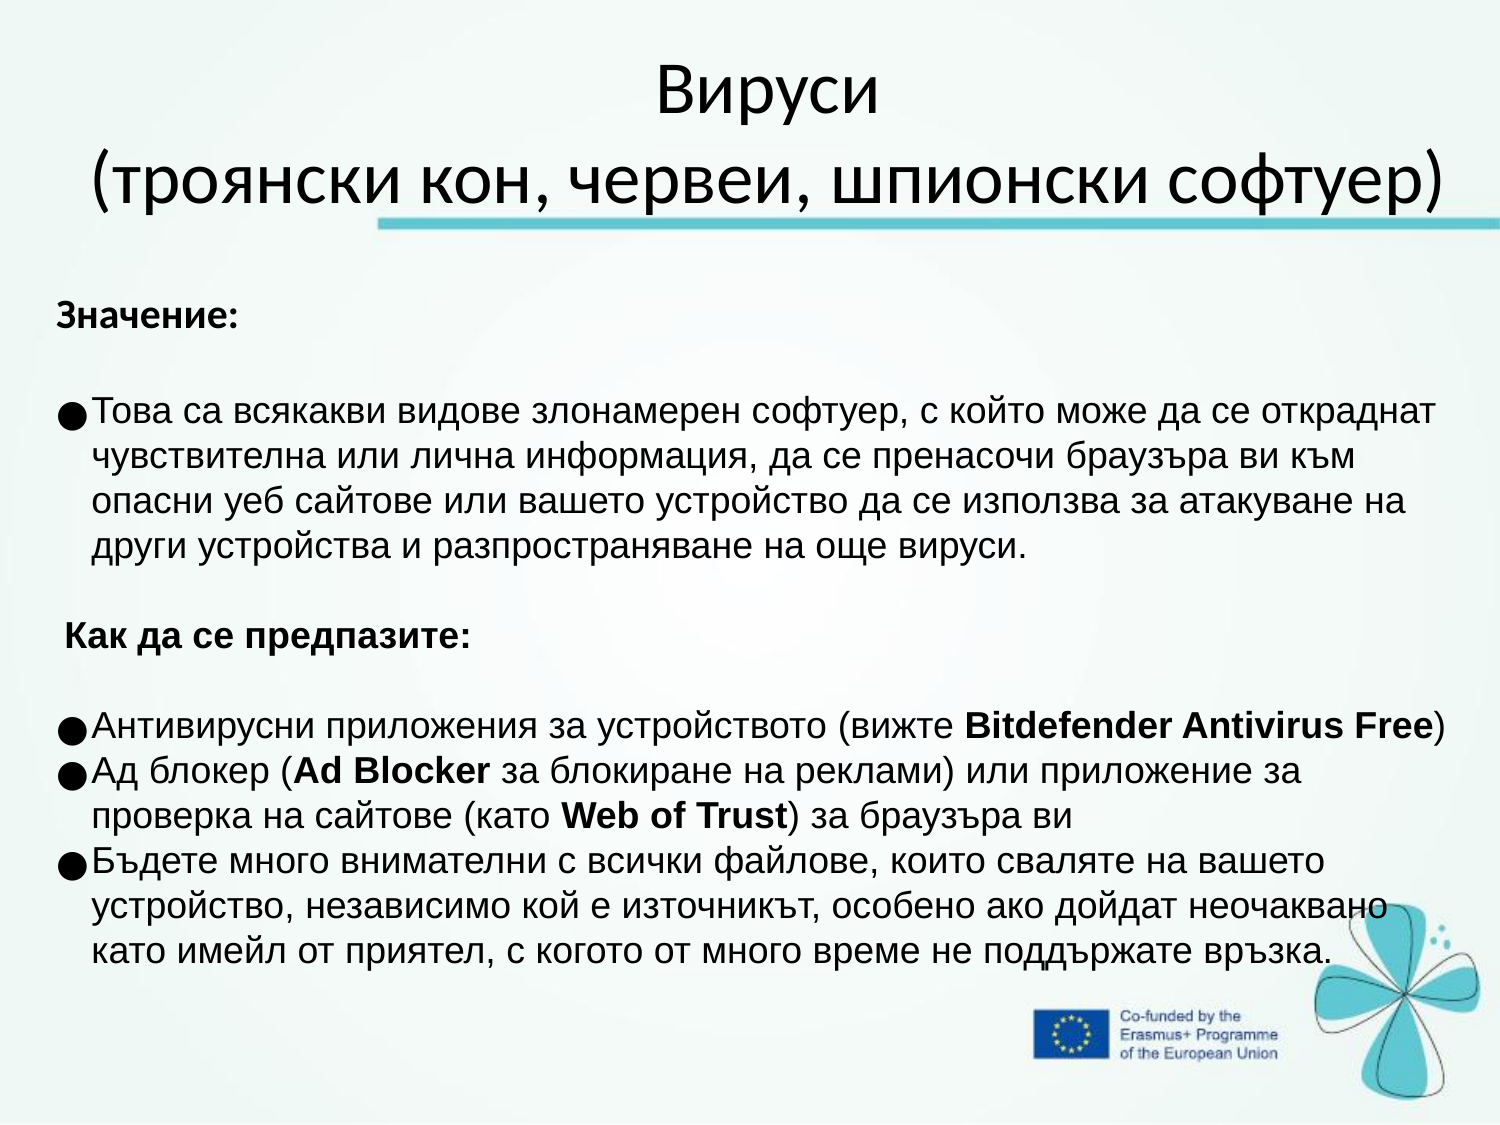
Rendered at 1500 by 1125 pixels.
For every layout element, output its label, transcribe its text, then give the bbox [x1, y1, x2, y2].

picture [0, 0, 1500, 1125]
text_box Вируси (троянски кон, червеи, шпионски софтуер) [36, 31, 1500, 293]
text_box Значение: Това са всякакви видове злонамерен софтуер, с който може да се откраднат чувствителна или лична информация, да се пренасочи браузъра ви към опасни уеб сайтове или вашето устройство да се използва за атакуване на други устройства и разпространяване на още вируси. Как да се предпазите: Антивирусни приложения за устройството (вижте Bitdefender Antivirus Free) Ад блокер (Ad Blocker за блокиране на реклами) или приложение за проверка на сайтове (като Web of Trust) за браузъра ви Бъдете много внимателни с всички файлове, които сваляте на вашето устройство, независимо кой е източникът, особено ако дойдат неочаквано като имейл от приятел, с когото от много време не поддържате връзка. [41, 293, 1481, 1044]
